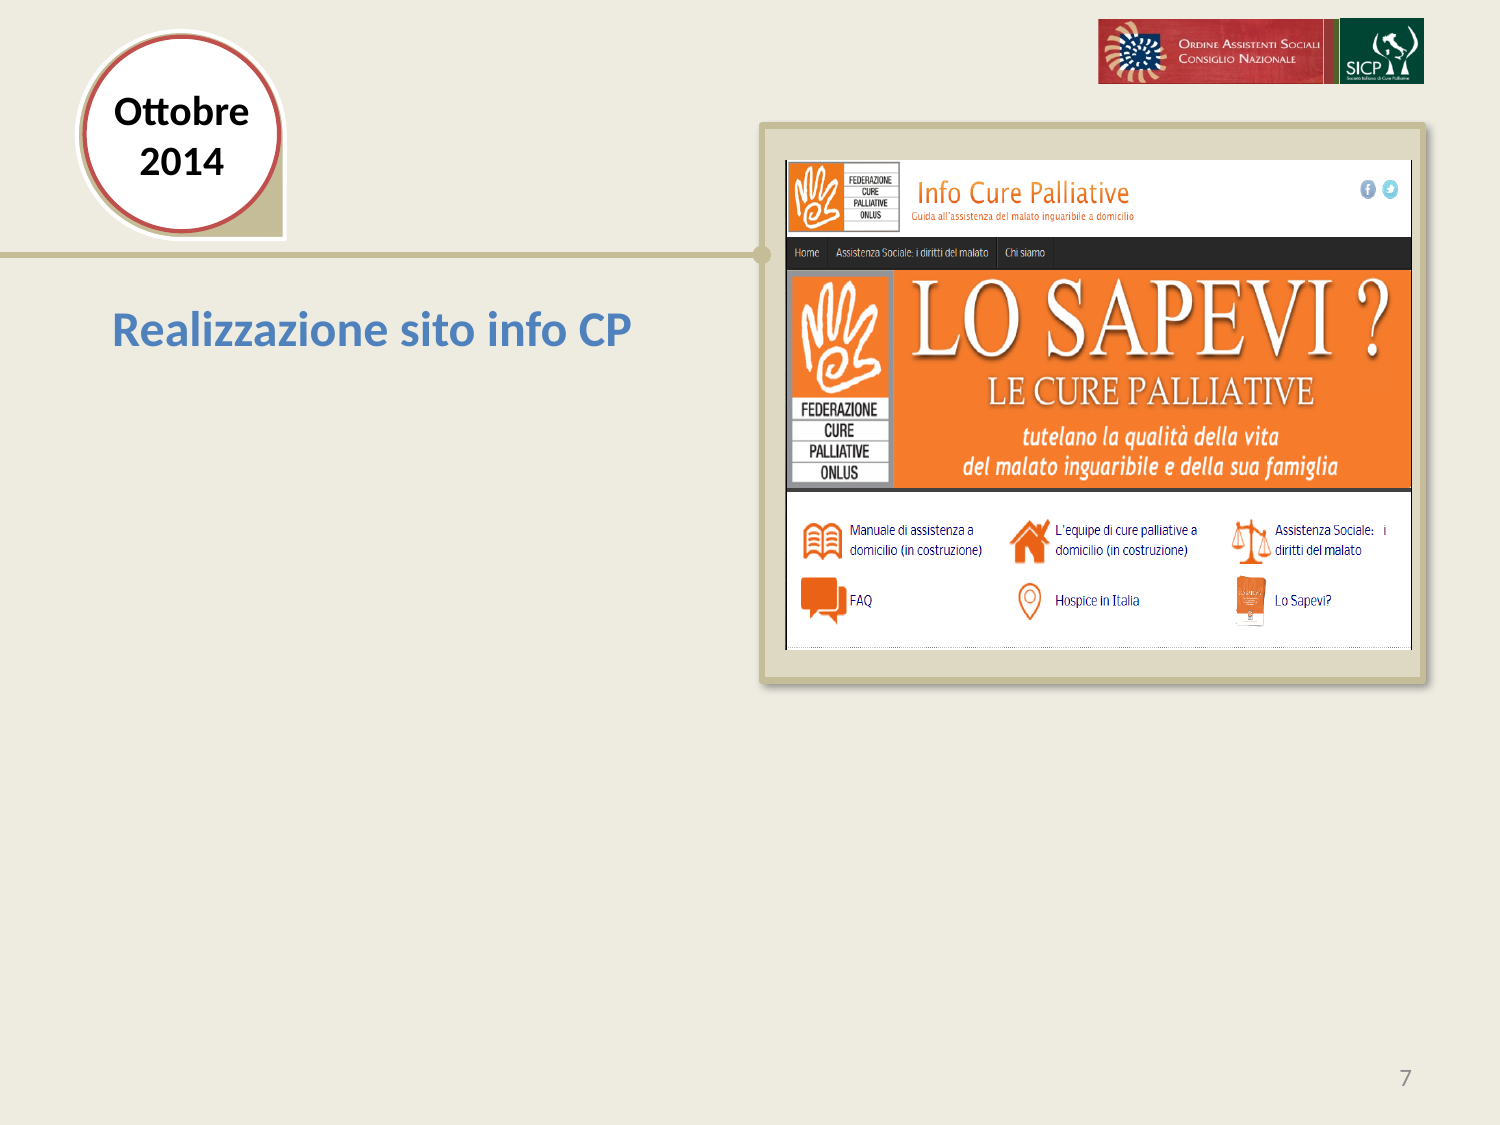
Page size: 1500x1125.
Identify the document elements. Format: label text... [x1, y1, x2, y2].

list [785, 160, 1412, 650]
picture [1098, 19, 1324, 84]
picture [1339, 18, 1424, 84]
text_box Realizzazione sito info CP [97, 290, 703, 362]
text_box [76, 30, 285, 240]
